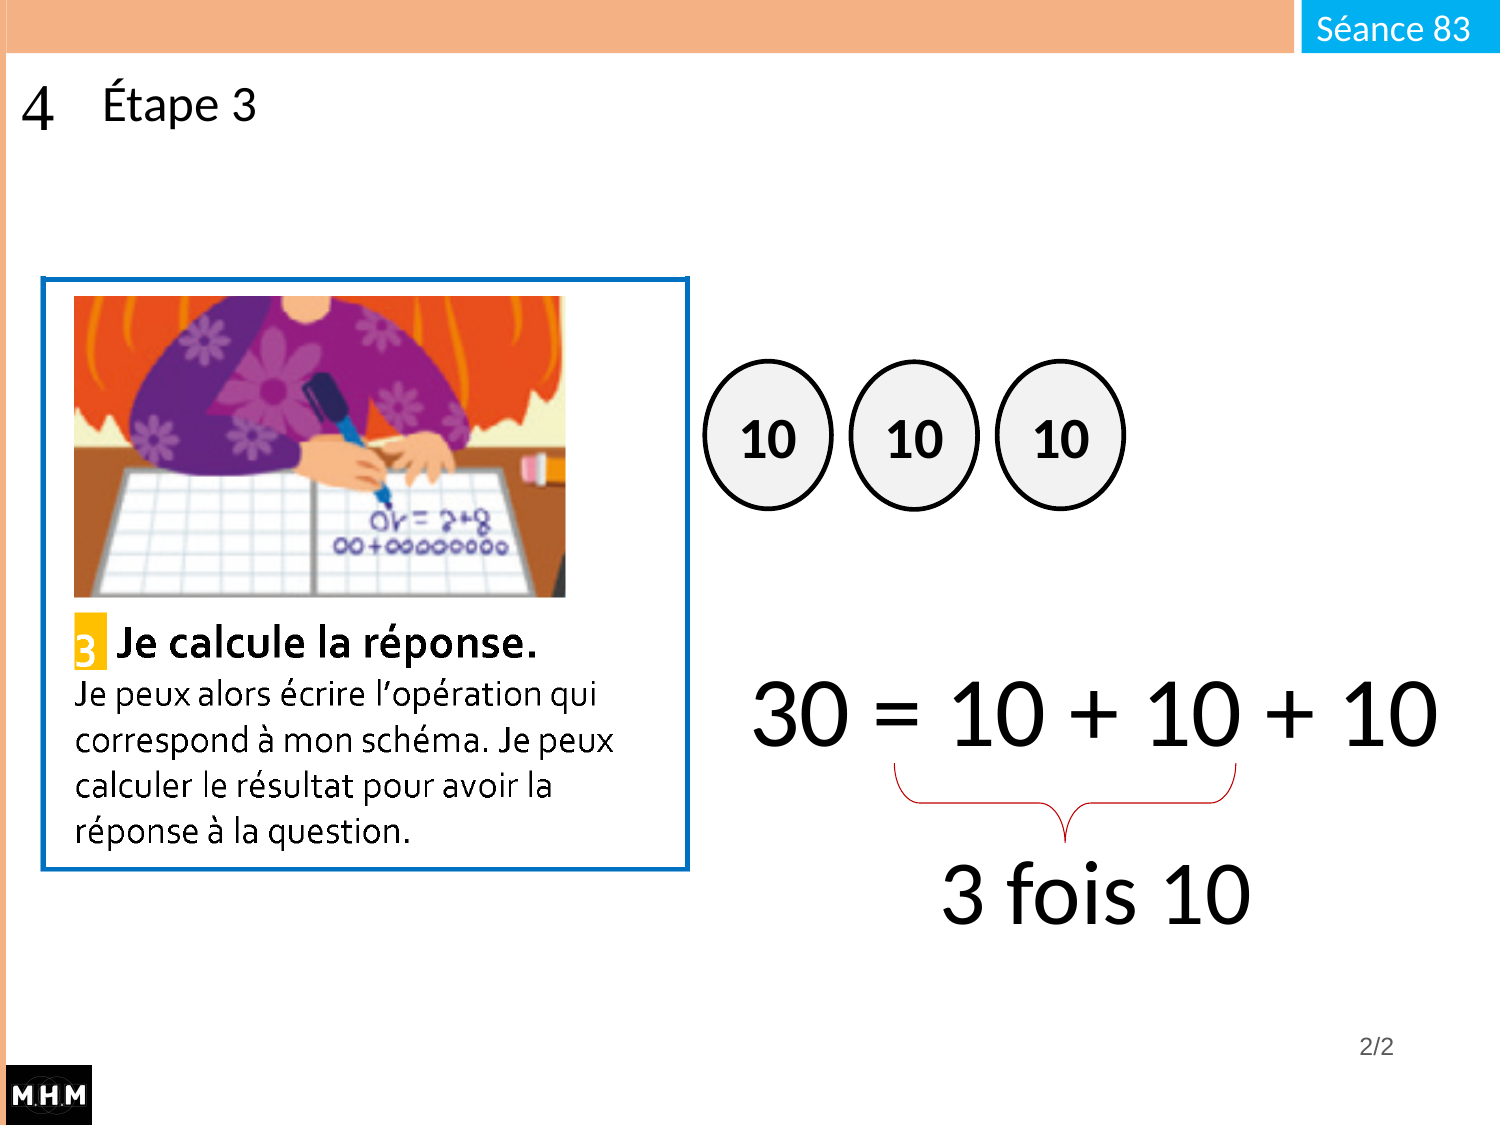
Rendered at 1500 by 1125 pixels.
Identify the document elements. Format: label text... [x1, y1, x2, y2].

text_box 10 [703, 360, 833, 510]
title Étape 3 [87, 32, 1382, 140]
text_box 10 [996, 360, 1125, 510]
text_box 3 fois 10 [925, 825, 1299, 951]
text_box 30 = 10 + 10 + 10 [734, 638, 1480, 774]
picture [39, 276, 690, 873]
text_box 10 [849, 360, 979, 511]
text_box [893, 763, 1237, 825]
picture [6, 1065, 92, 1125]
text_box 2/2 [1339, 1022, 1414, 1068]
